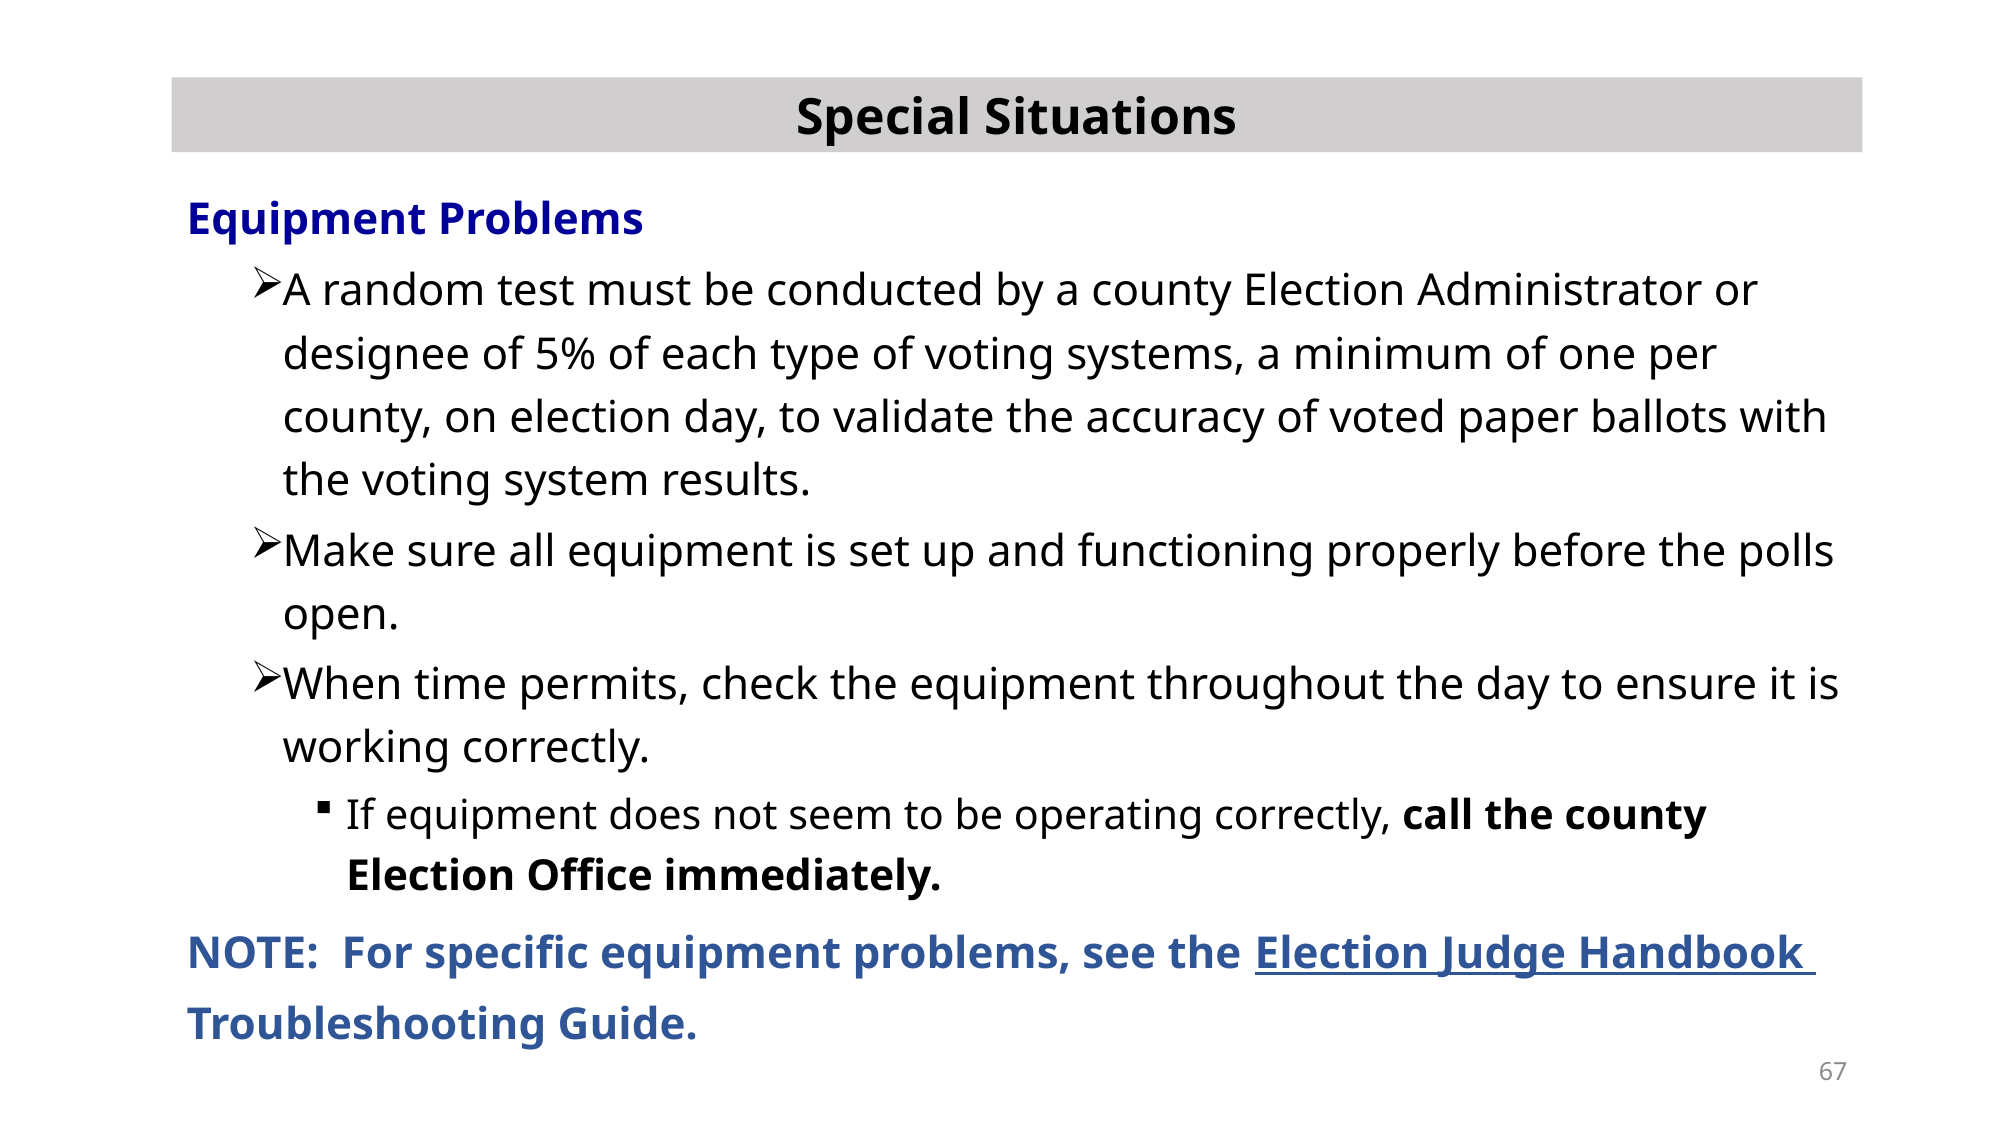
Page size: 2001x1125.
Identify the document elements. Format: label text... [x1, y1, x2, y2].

list Equipment Problems A random test must be conducted by a county Election Administrator or designee of 5% of each type of voting systems, a minimum of one per county, on election day, to validate the accuracy of voted paper ballots with the voting system results. Make sure all equipment is set up and functioning properly before the polls open. When time permits, check the equipment throughout the day to ensure it is working correctly. If equipment does not seem to be operating correctly, call the county Election Office immediately. NOTE: For specific equipment problems, see the Election Judge Handbook Troubleshooting Guide. [171, 189, 1863, 1060]
text_box Special Situations [171, 77, 1863, 153]
slide_number 67 [1412, 1042, 1863, 1103]
